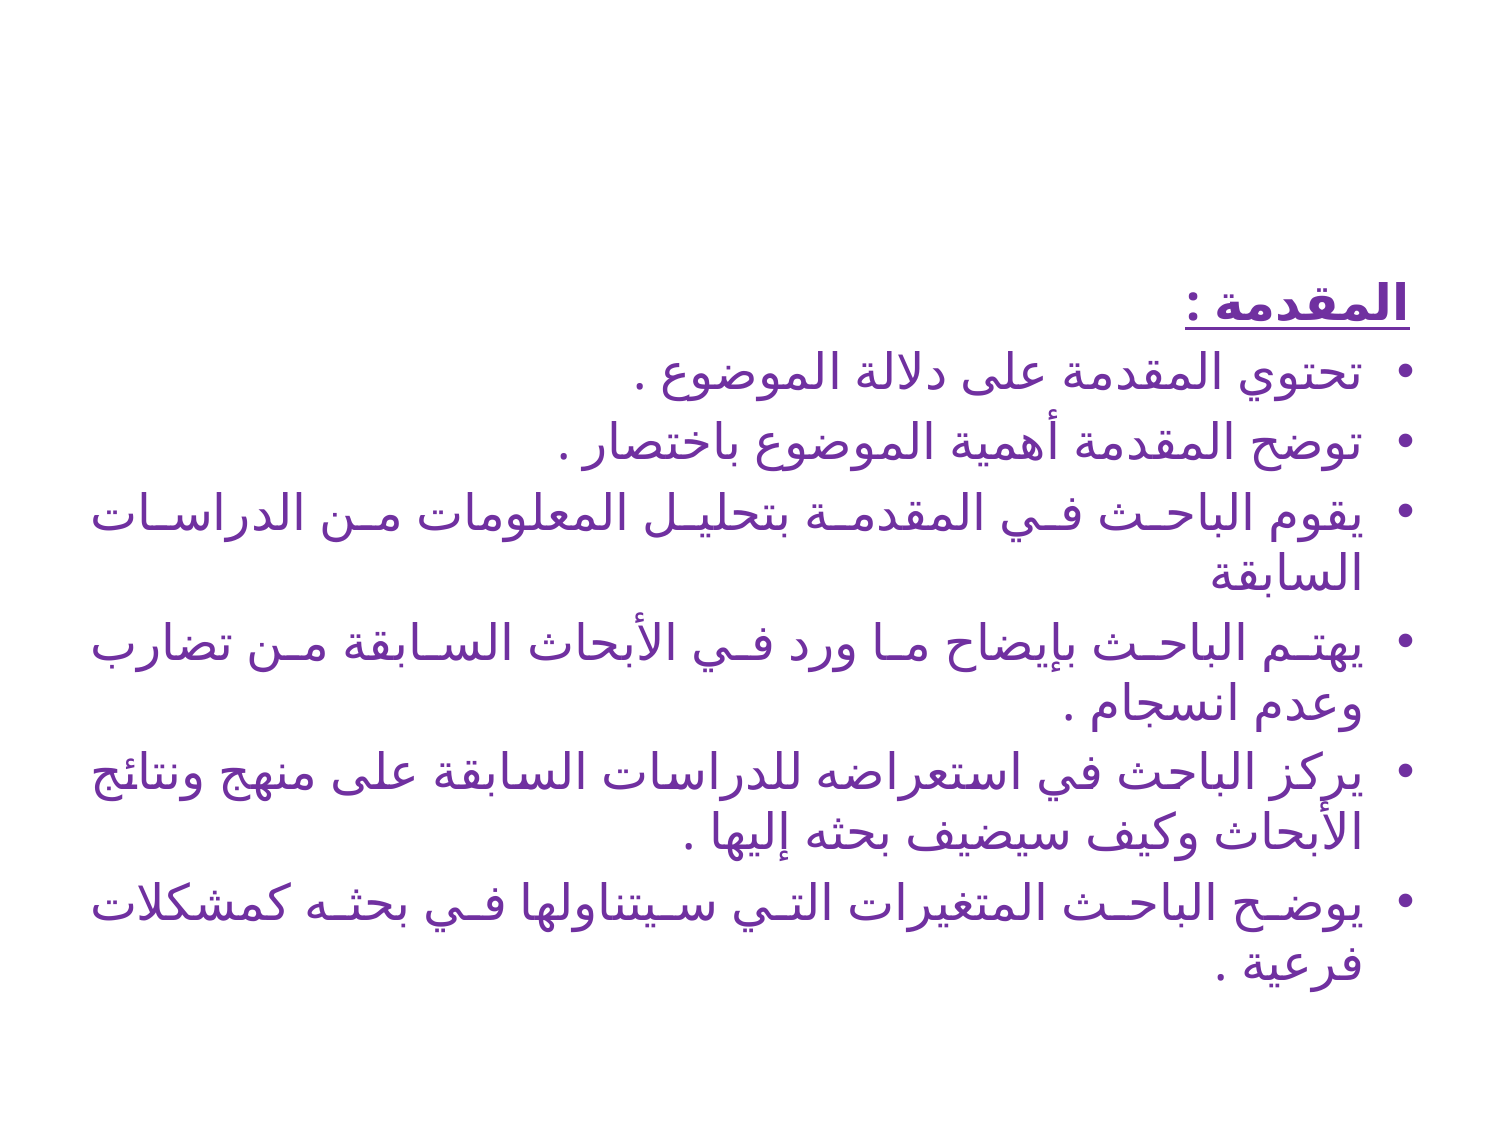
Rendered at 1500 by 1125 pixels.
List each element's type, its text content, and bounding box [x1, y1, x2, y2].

list المقدمة : تحتوي المقدمة على دلالة الموضوع . توضح المقدمة أهمية الموضوع باختصار . يقوم الباحث في المقدمة بتحليل المعلومات من الدراسات السابقة يهتم الباحث بإيضاح ما ورد في الأبحاث السابقة من تضارب وعدم انسجام . يركز الباحث في استعراضه للدراسات السابقة على منهج ونتائج الأبحاث وكيف سيضيف بحثه إليها . يوضح الباحث المتغيرات التي سيتناولها في بحثه كمشكلات فرعية . [75, 262, 1425, 1005]
